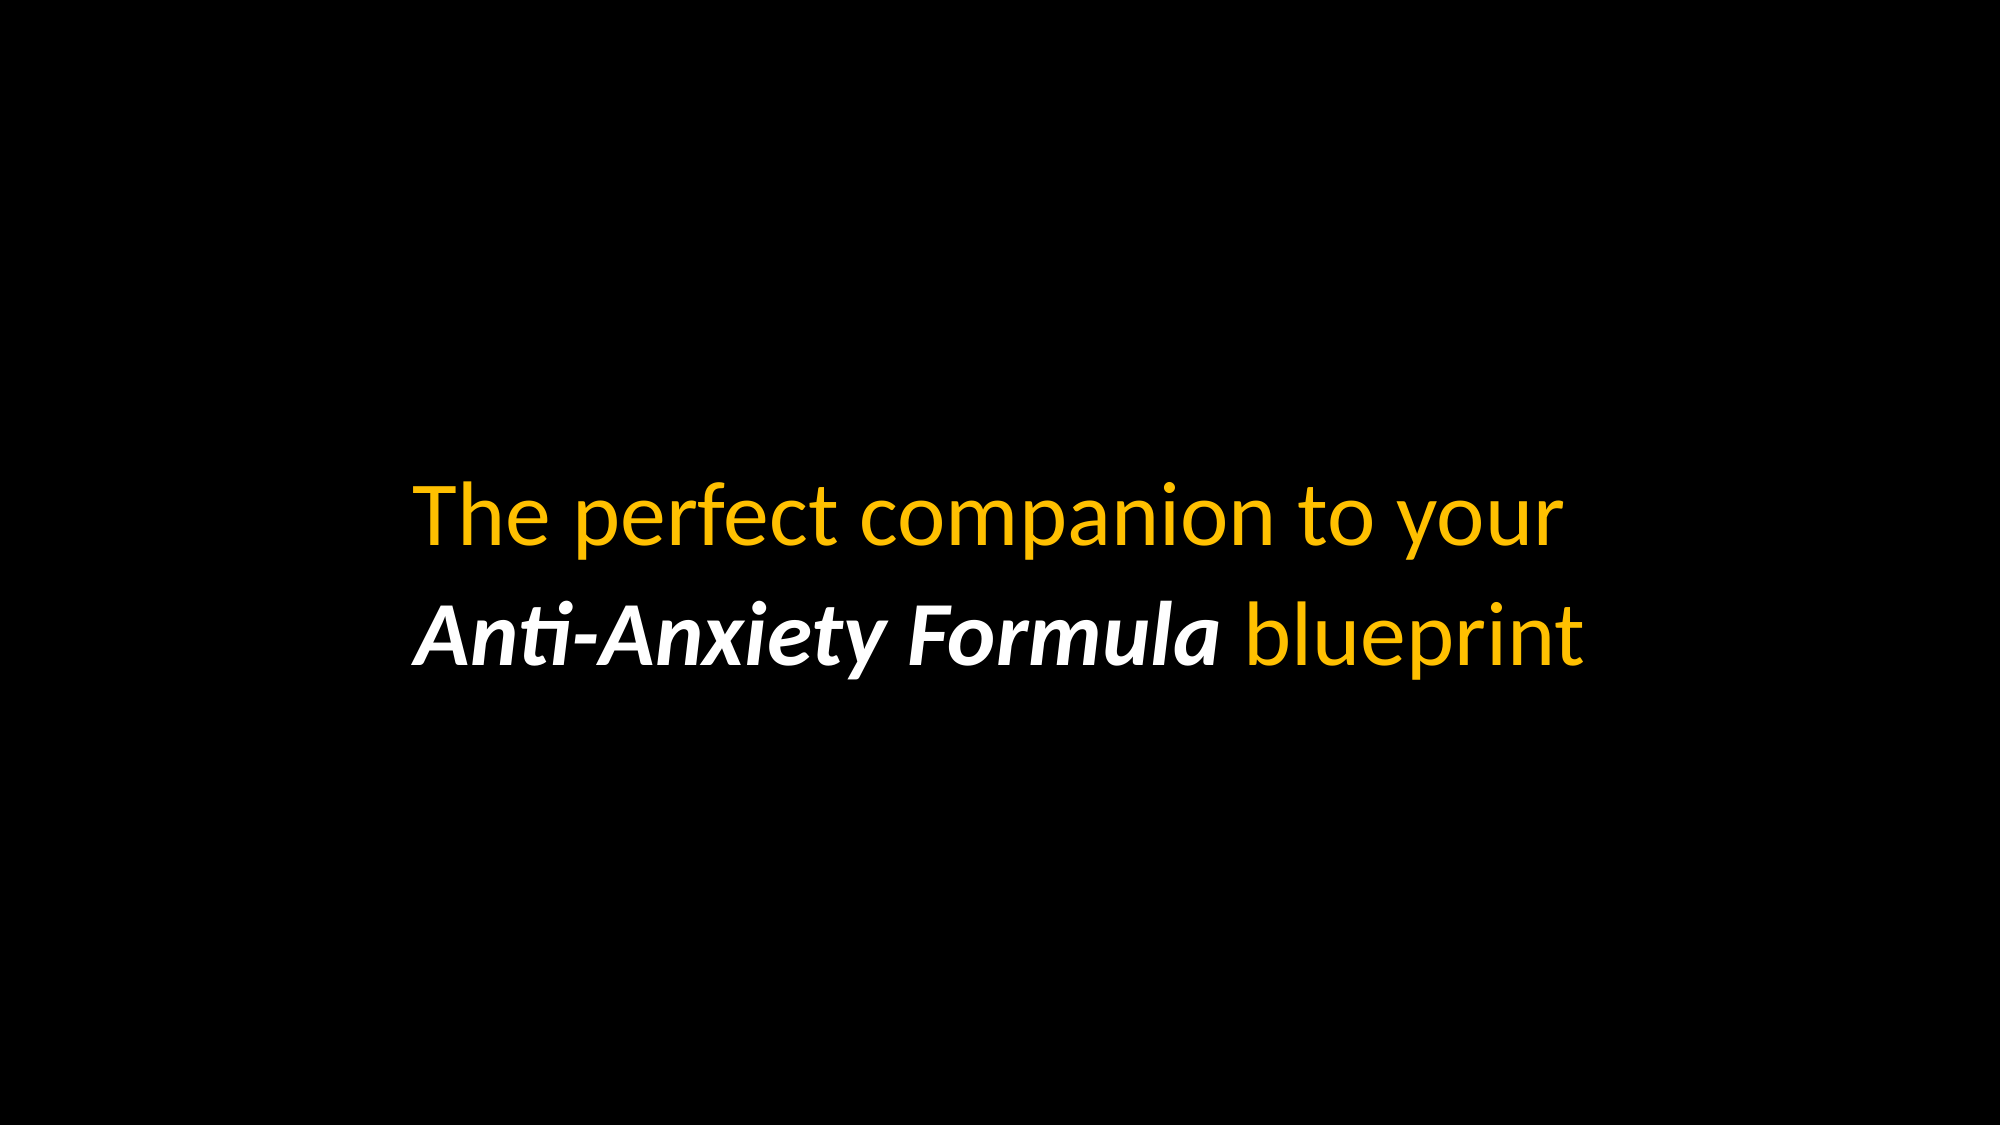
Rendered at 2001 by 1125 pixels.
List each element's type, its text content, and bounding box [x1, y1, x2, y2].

list The perfect companion to your Anti-Anxiety Formula blueprint [157, 458, 1844, 947]
